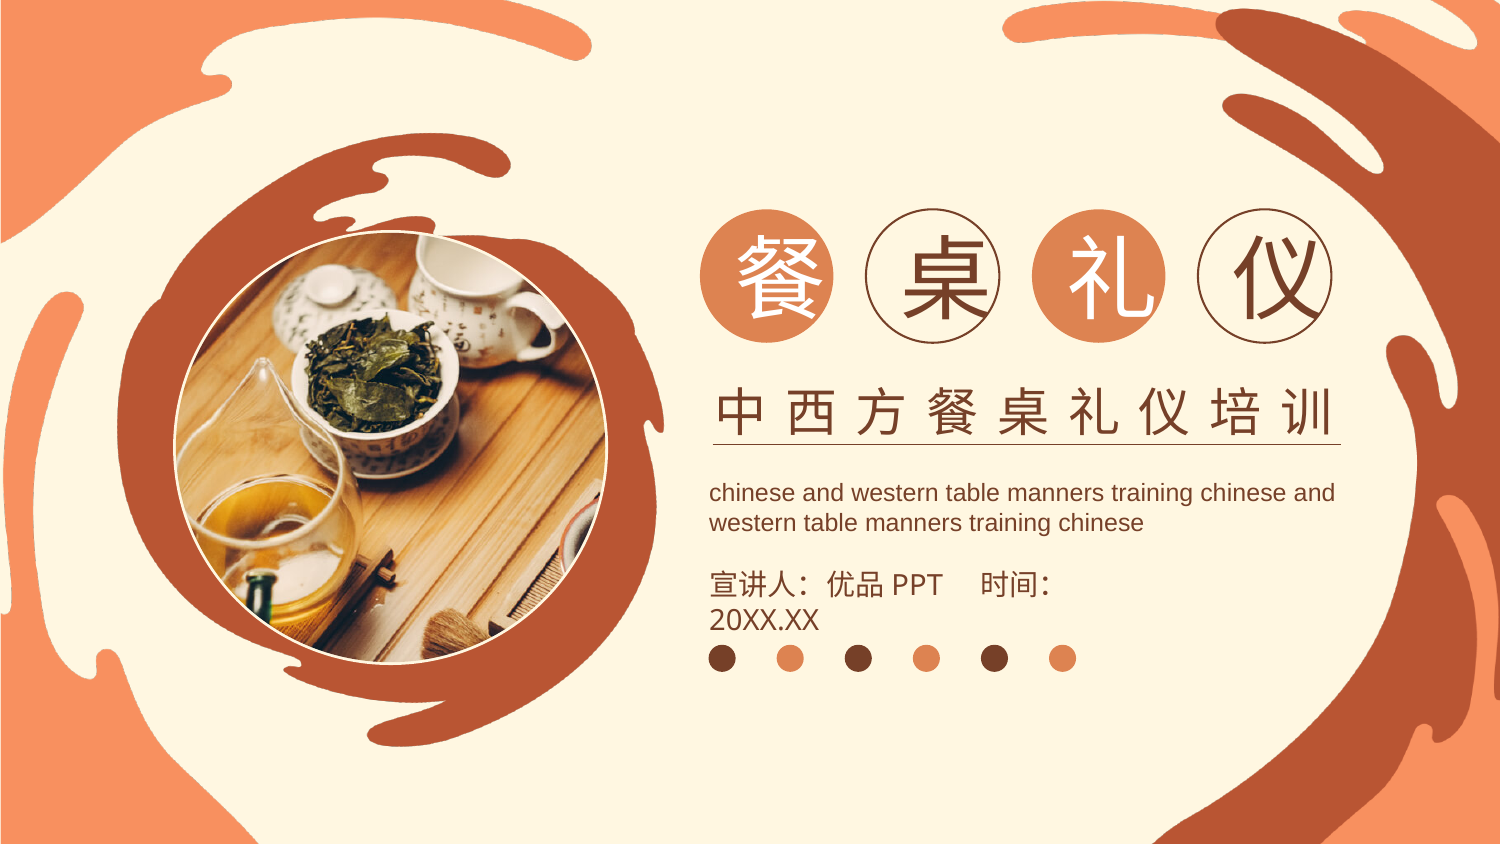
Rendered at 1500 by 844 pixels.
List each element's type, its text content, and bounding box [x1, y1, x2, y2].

picture [685, 116, 731, 729]
picture [815, 1, 1500, 843]
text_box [85, 102, 685, 780]
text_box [708, 644, 1077, 672]
text_box chinese and western table manners training chinese and western table manners training chinese [731, 469, 815, 545]
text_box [699, 371, 1388, 451]
text_box 宣讲人：优品PPT 时间：20XX.XX [731, 558, 815, 644]
picture [0, 0, 658, 844]
text_box 餐 [731, 208, 815, 344]
